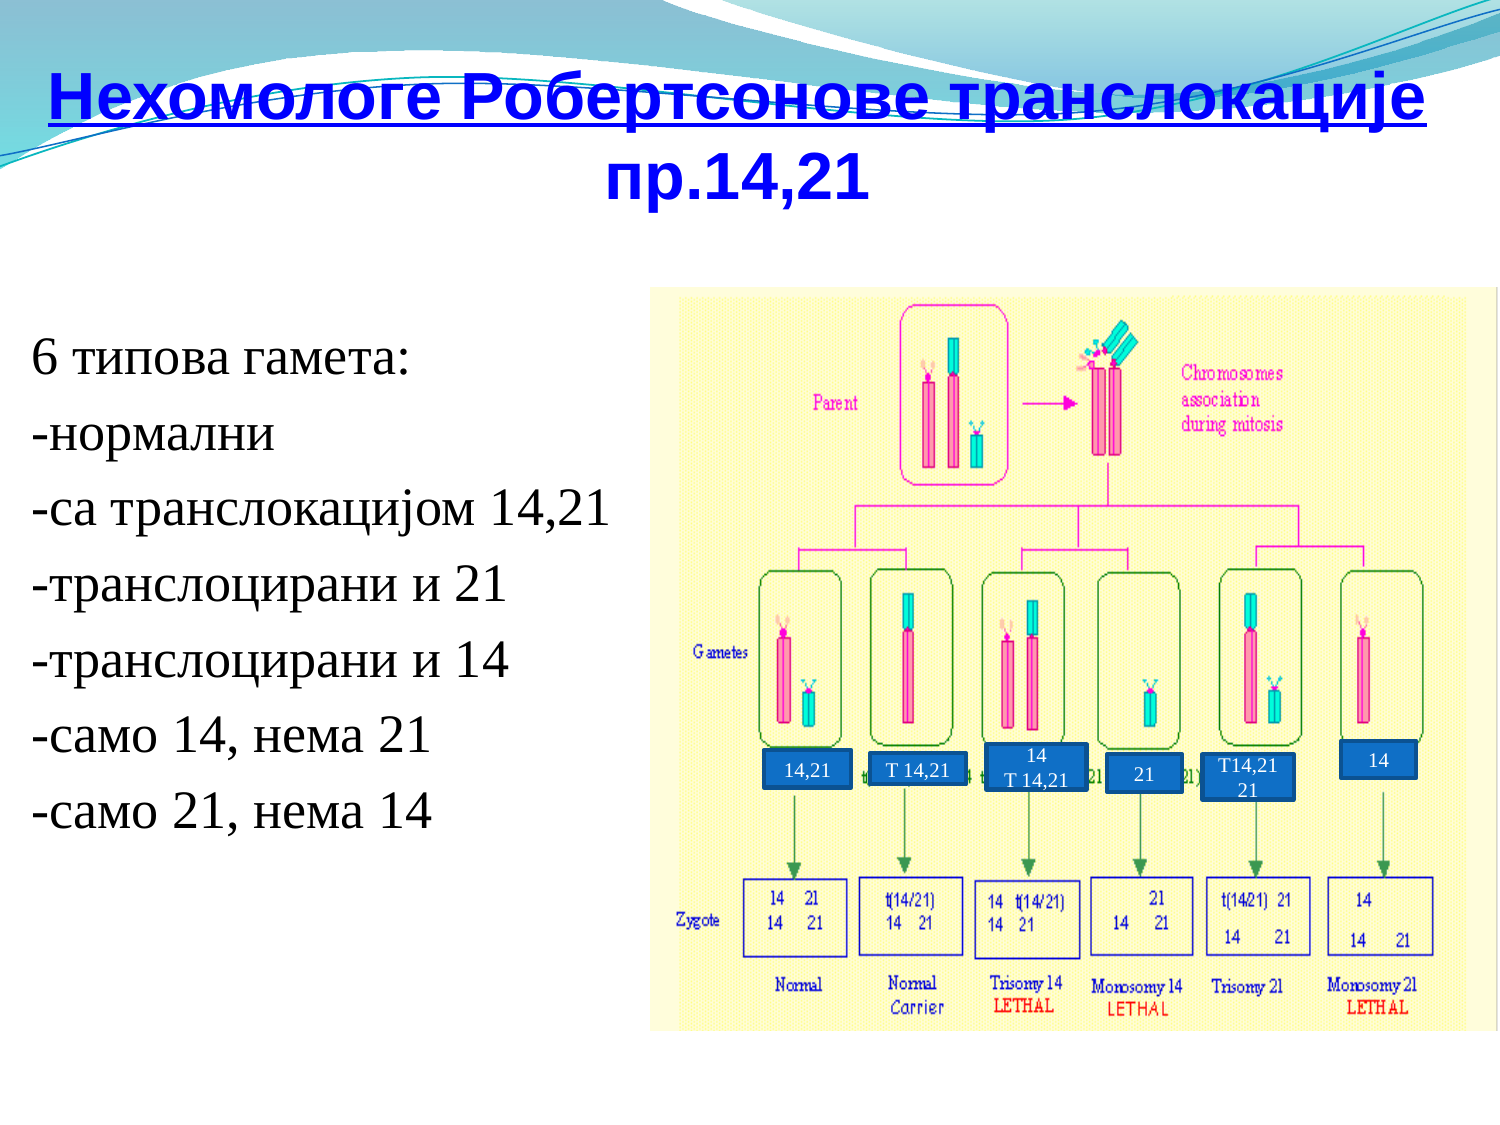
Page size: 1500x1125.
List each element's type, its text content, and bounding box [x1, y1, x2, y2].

title Нехомологе Робертсонове транслокације пр.14,21 [43, 137, 1432, 213]
list 6 типова гамета: -нормални -са транслокацијом 14,21 -транслоцирани и 21 -транслоцирани и 14 -само 14, нема 21 -само 21, нема 14 [16, 312, 630, 1056]
picture [649, 287, 1500, 1031]
